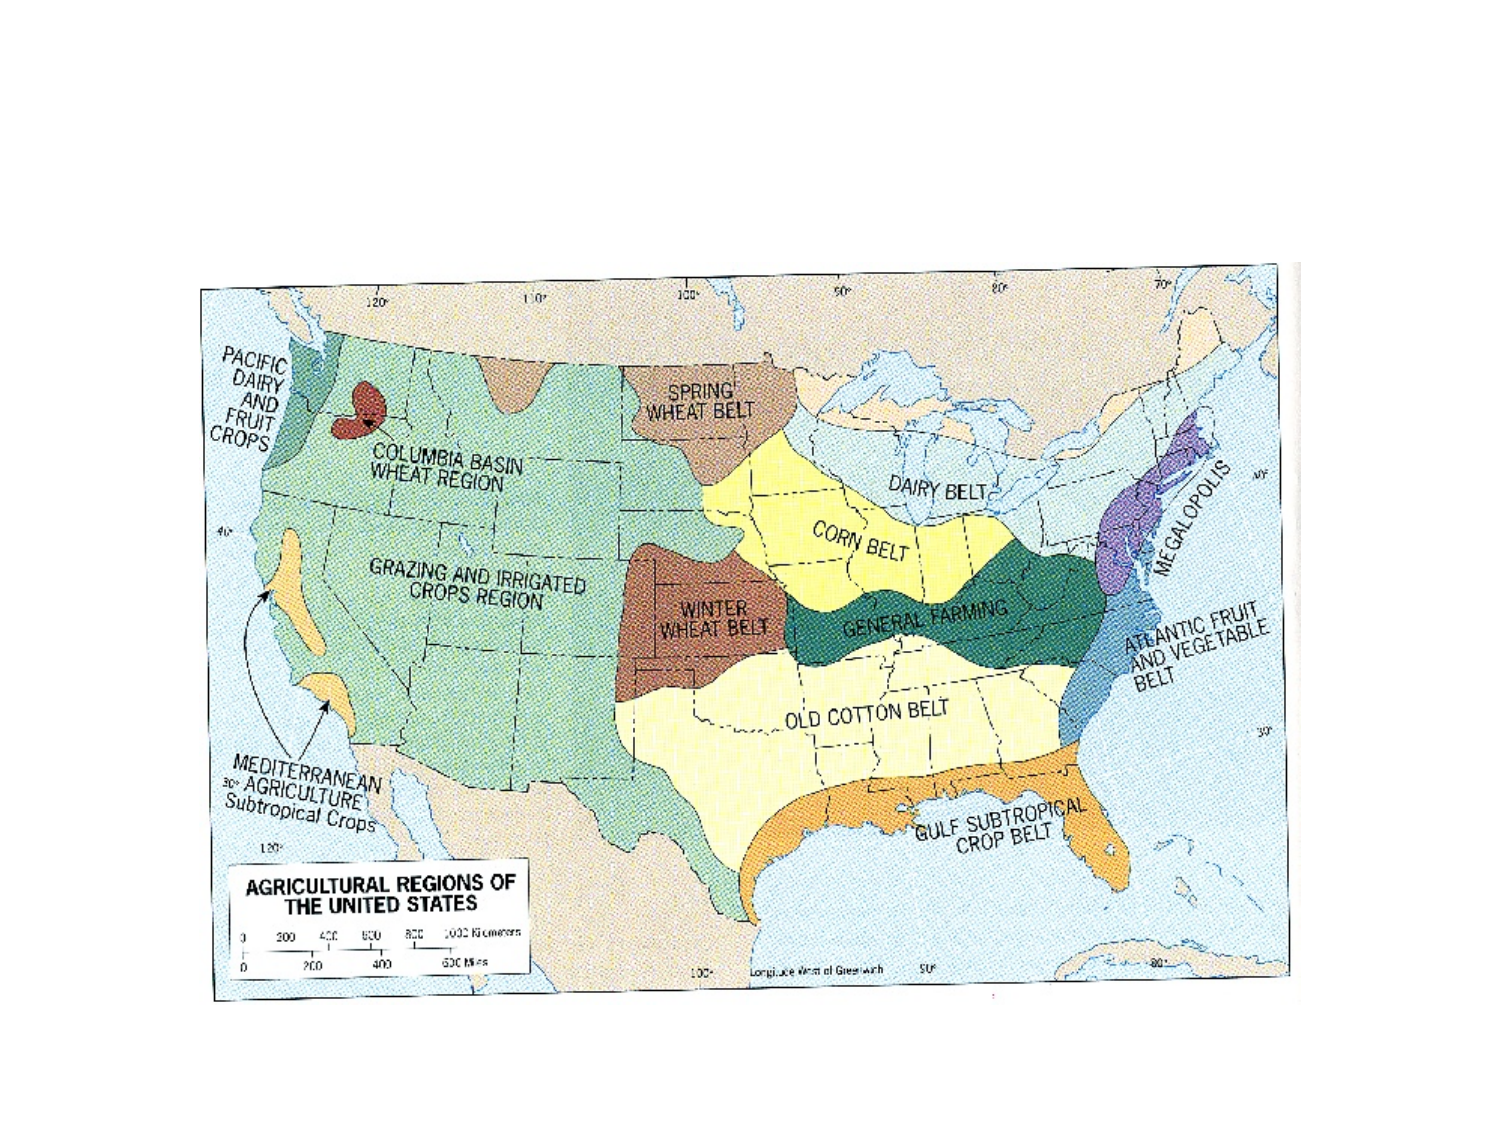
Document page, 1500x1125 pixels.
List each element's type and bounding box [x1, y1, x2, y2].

list [198, 262, 1302, 1006]
